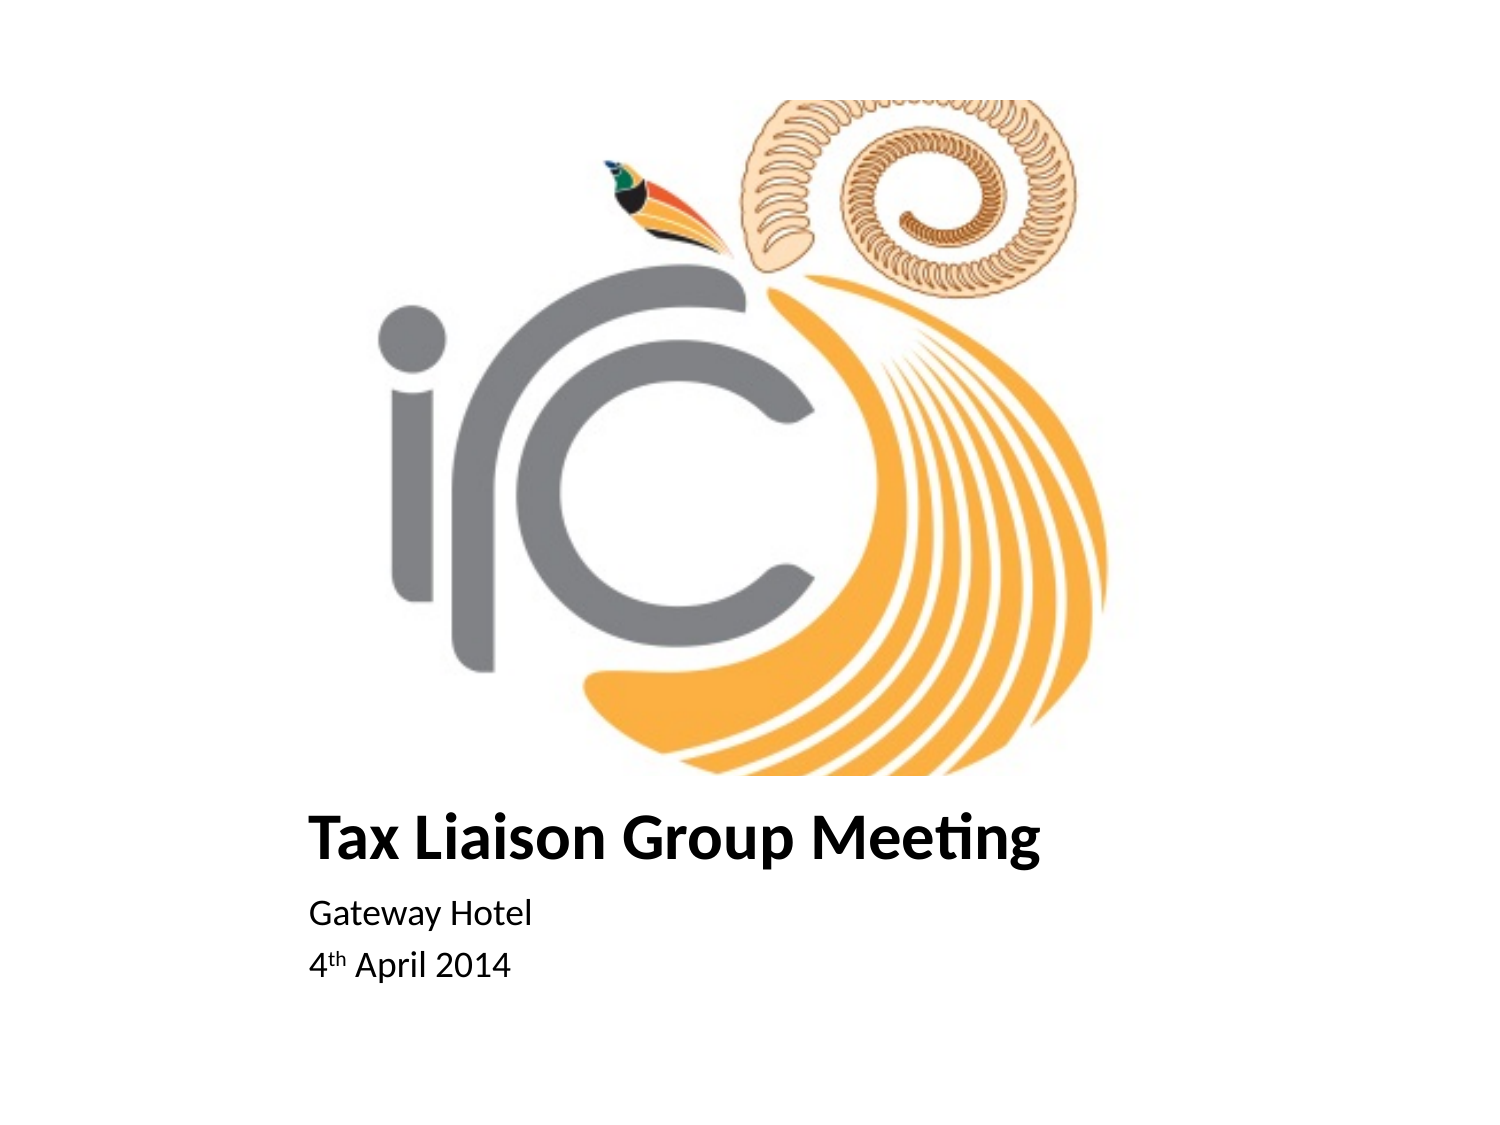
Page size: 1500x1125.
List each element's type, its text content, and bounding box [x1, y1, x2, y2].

picture [293, 100, 1195, 776]
list Gateway Hotel 4th April 2014 [294, 880, 1194, 1013]
title Tax Liaison Group Meeting [294, 787, 1194, 880]
